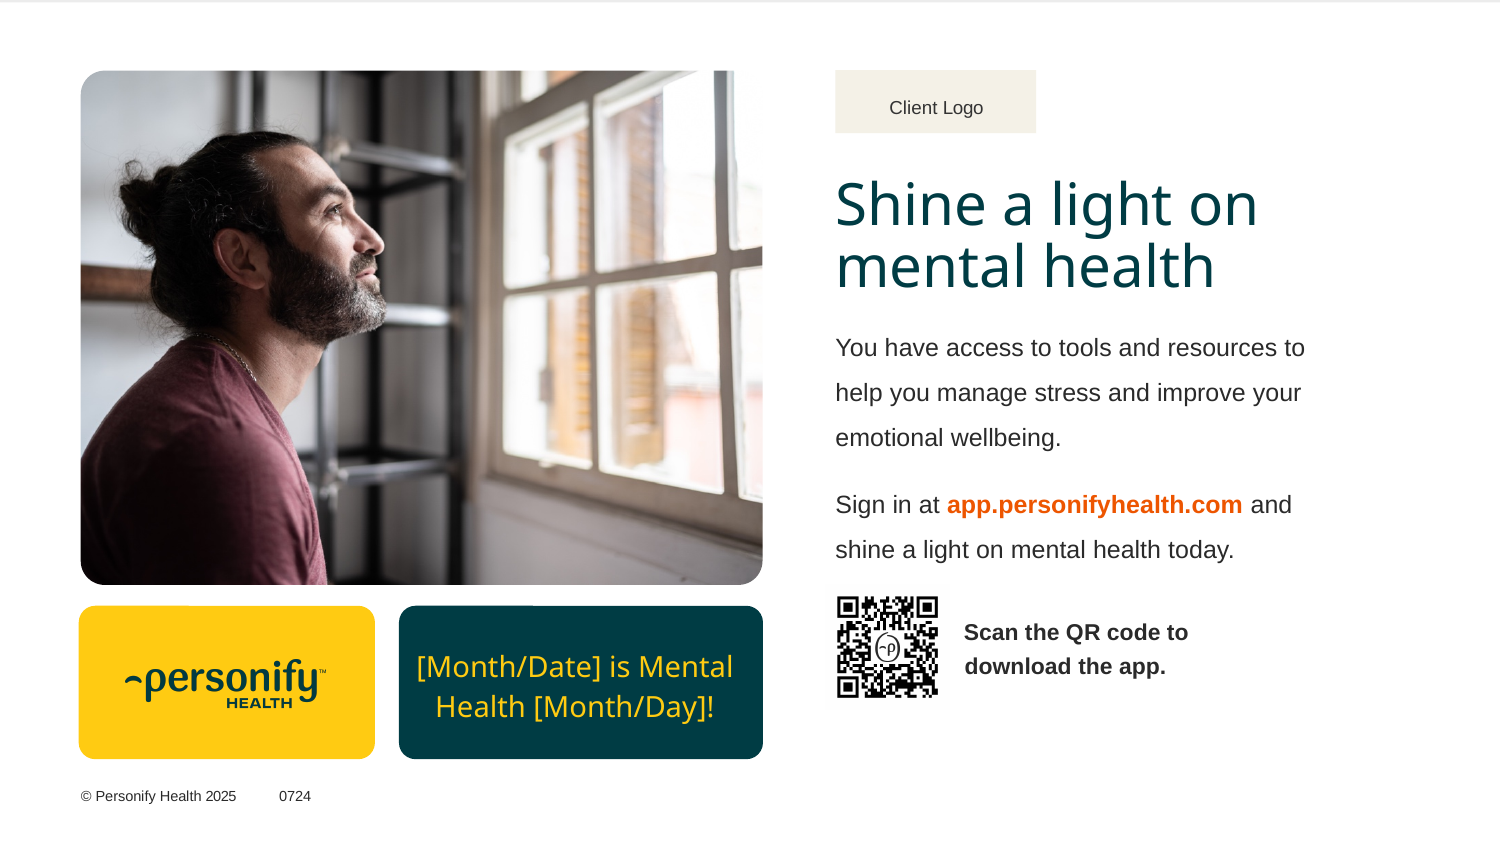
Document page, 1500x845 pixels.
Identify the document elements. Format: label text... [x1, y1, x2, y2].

picture [824, 584, 950, 710]
text_box Client Logo [835, 70, 1037, 134]
text_box 0724 [266, 784, 312, 805]
text_box [397, 604, 765, 761]
text_box Scan the QR code to download the app. [962, 613, 1213, 680]
picture [124, 658, 326, 709]
picture [80, 70, 763, 585]
text_box [77, 604, 376, 761]
text_box Shine a light on mental health [835, 172, 1425, 300]
text_box You have access to tools and resources to help you manage stress and improve your emotional wellbeing. Sign in at app.personifyhealth.com and shine a light on mental health today. [835, 316, 1350, 613]
text_box [Month/Date] is Mental Health [Month/Day]! [412, 644, 738, 723]
text_box © Personify Health 2025 [78, 784, 266, 805]
